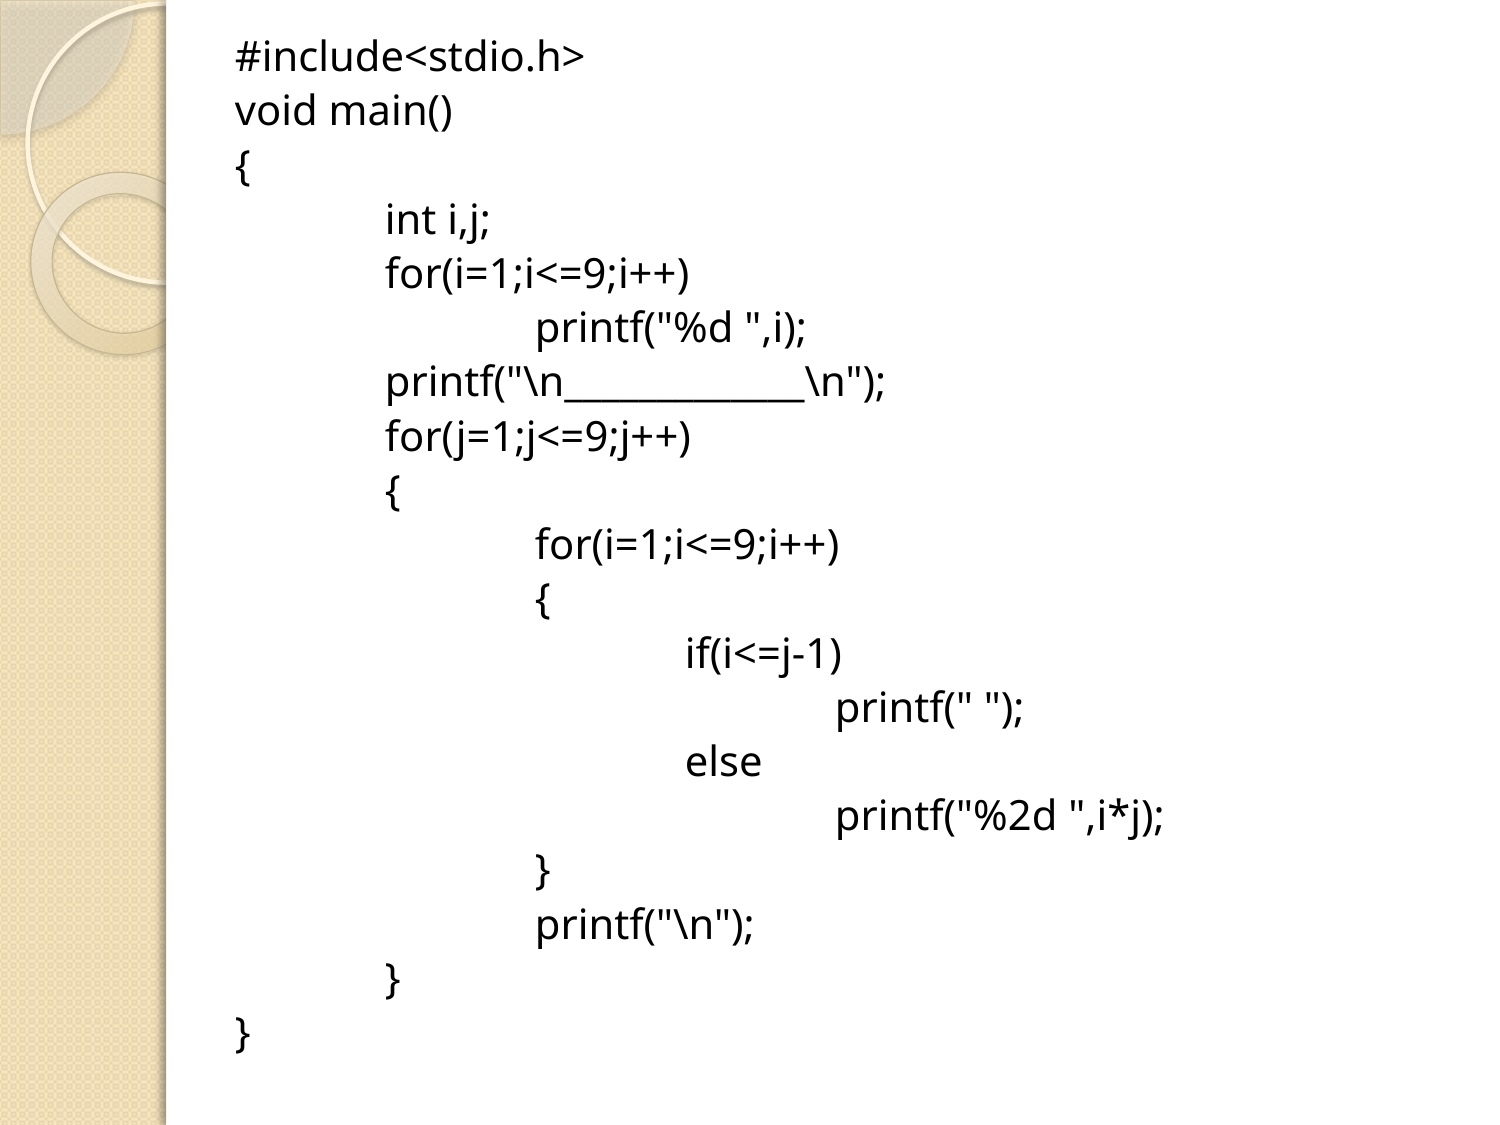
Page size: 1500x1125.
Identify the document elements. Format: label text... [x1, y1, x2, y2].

list #include<stdio.h> void main() { int i,j; for(i=1;i<=9;i++) printf("%d ",i); printf("\n_____________\n"); for(j=1;j<=9;j++) { for(i=1;i<=9;i++) { if(i<=j-1) printf(" "); else printf("%2d ",i*j); } printf("\n"); } } [206, 30, 1365, 1025]
